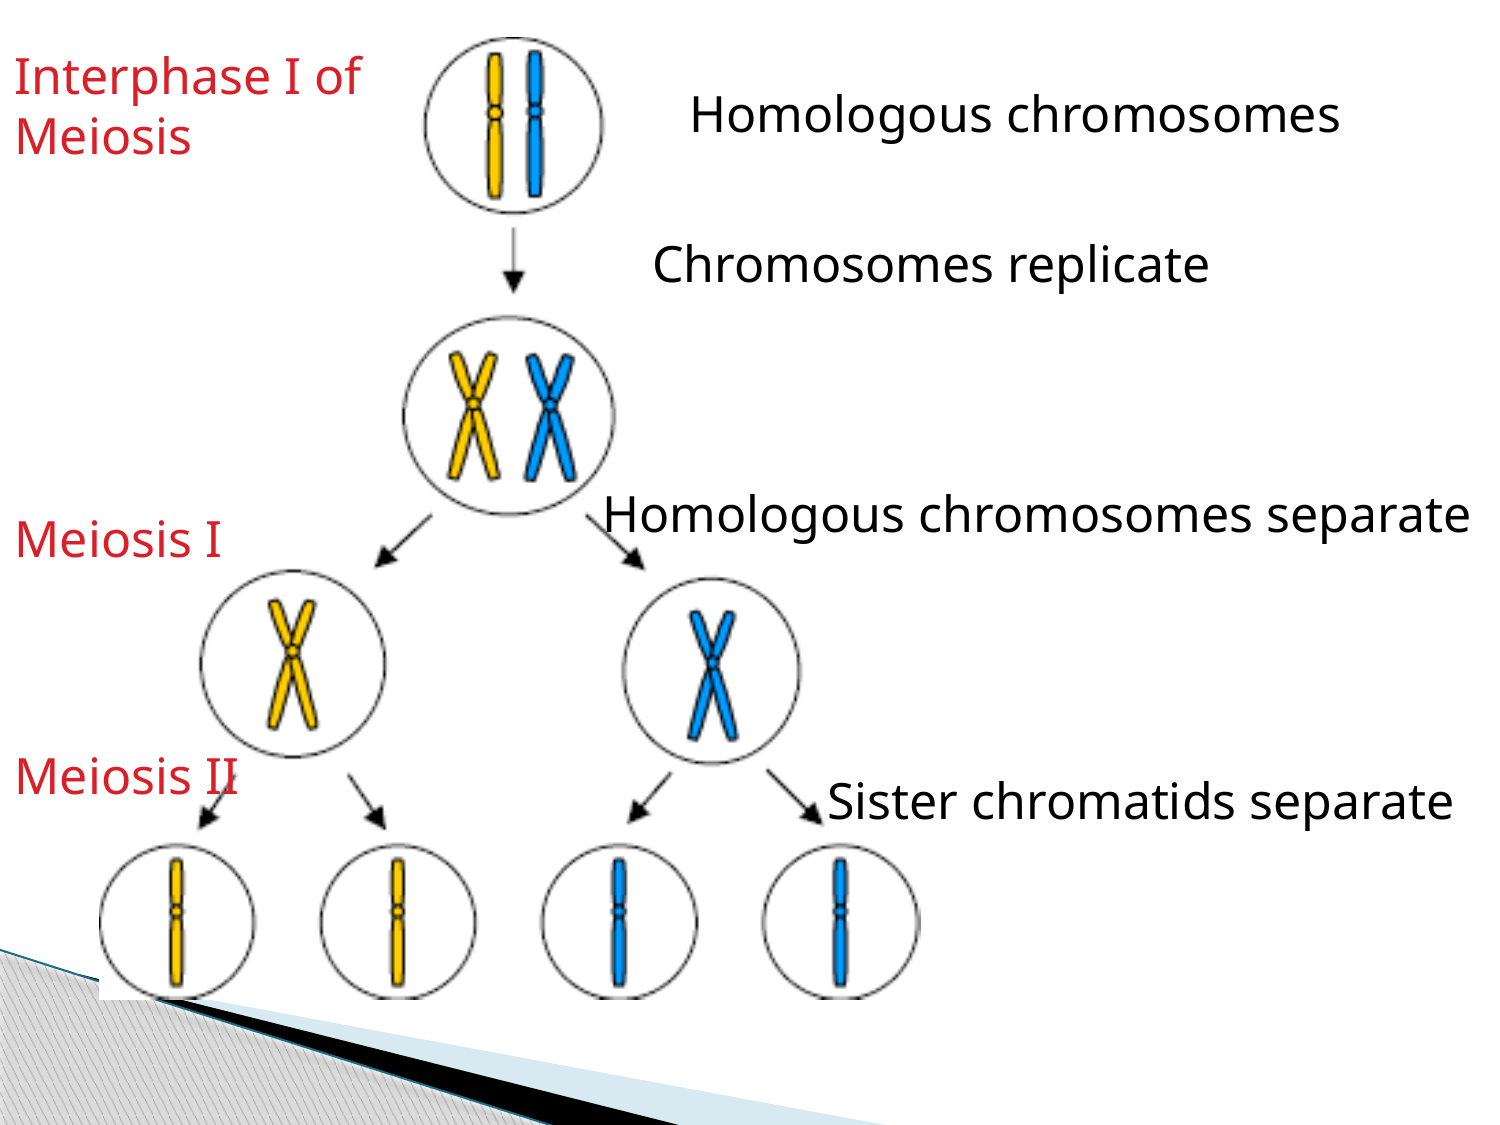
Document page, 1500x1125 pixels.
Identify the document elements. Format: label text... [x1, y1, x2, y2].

text_box Sister chromatids separate [926, 762, 1500, 838]
text_box Interphase I of Meiosis [0, 37, 99, 173]
text_box Meiosis I [0, 499, 93, 575]
text_box Chromosomes replicate [926, 224, 1338, 300]
picture [99, 37, 921, 1001]
text_box Homologous chromosomes separate [926, 474, 1500, 550]
text_box Meiosis II [0, 737, 93, 813]
text_box Homologous chromosomes [926, 74, 1375, 150]
